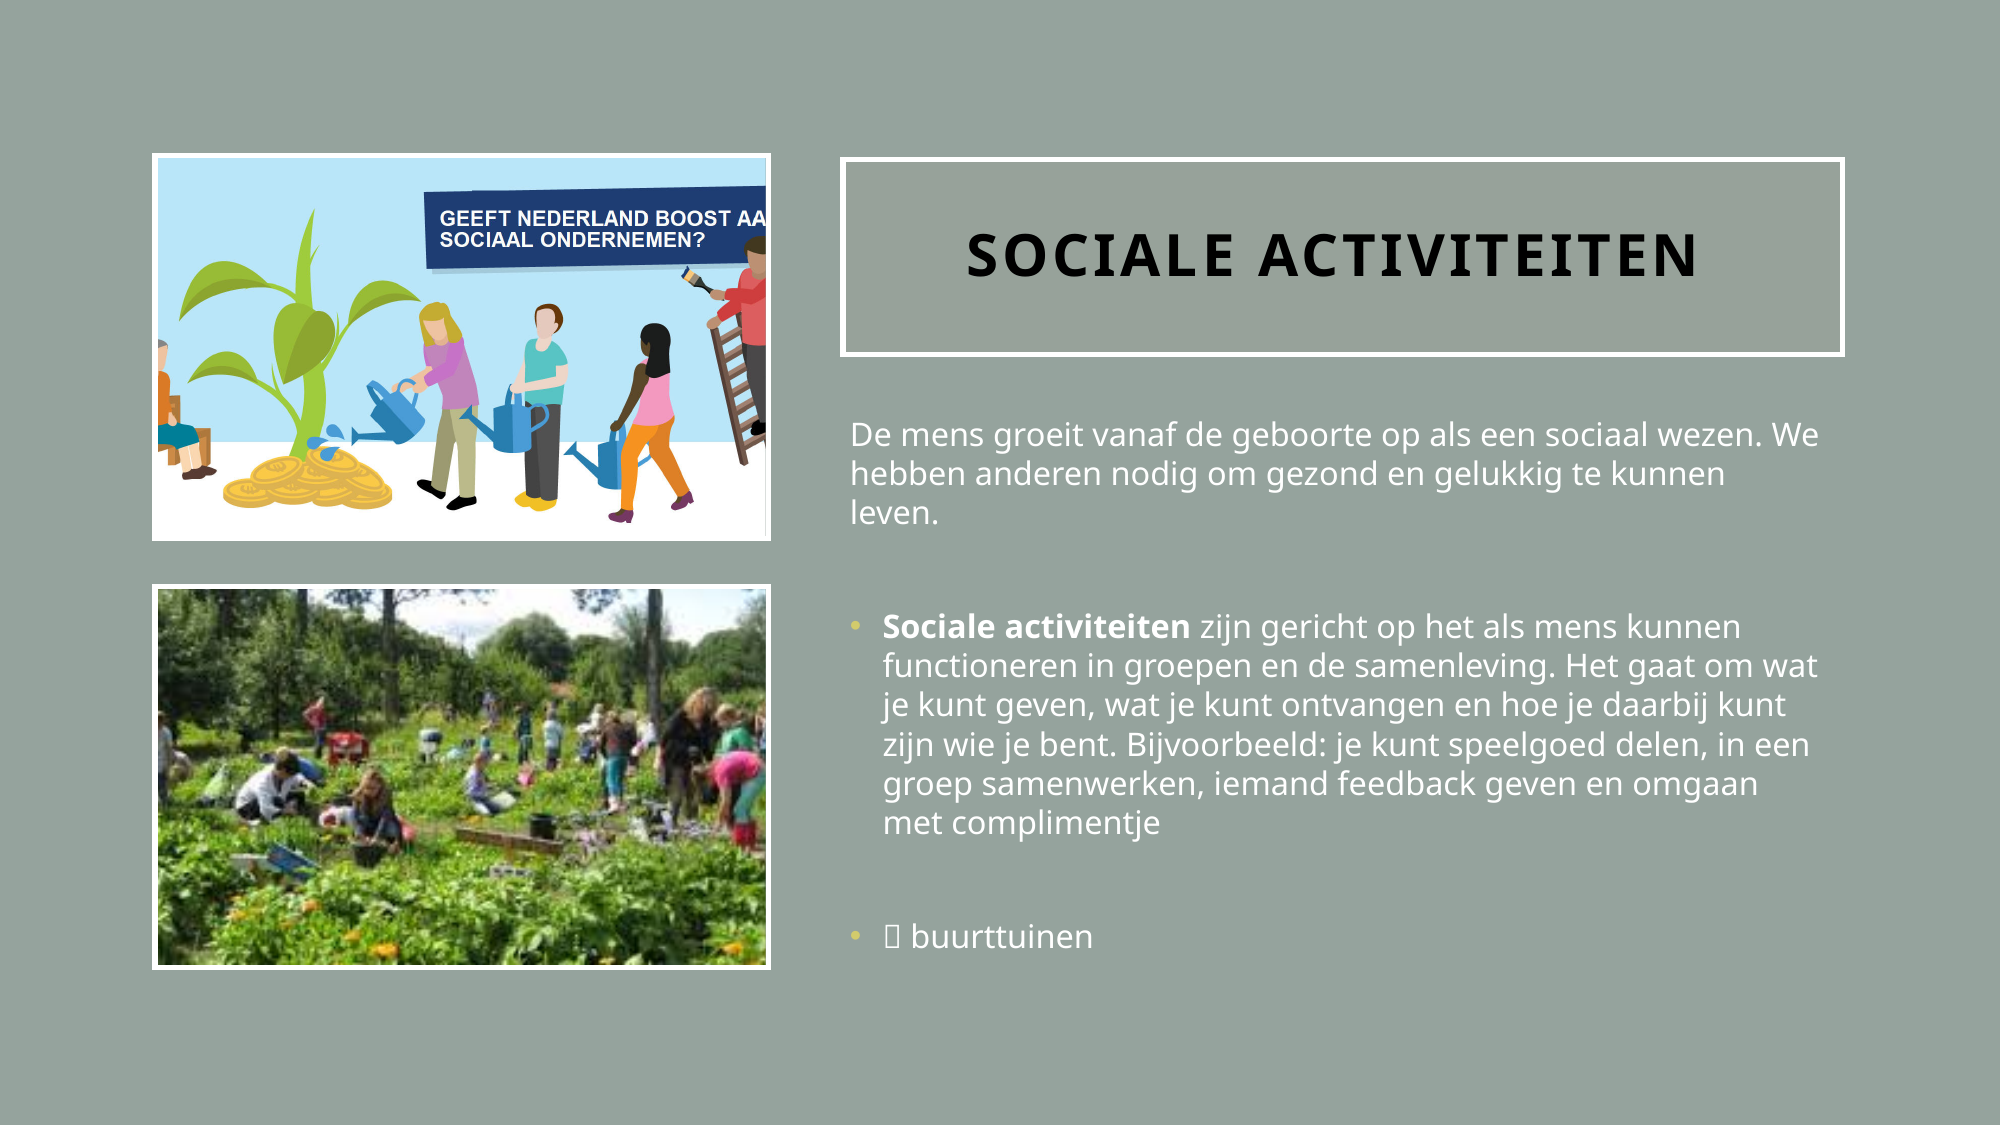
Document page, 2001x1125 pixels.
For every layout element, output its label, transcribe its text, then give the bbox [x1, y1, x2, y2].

list De mens groeit vanaf de geboorte op als een sociaal wezen. We hebben anderen nodig om gezond en gelukkig te kunnen leven. Sociale activiteiten zijn gericht op het als mens kunnen functioneren in groepen en de samenleving. Het gaat om wat je kunt geven, wat je kunt ontvangen en hoe je daarbij kunt zijn wie je bent. Bijvoorbeeld: je kunt speelgoed delen, in een groep samenwerken, iemand feedback geven en omgaan met complimentje  buurttuinen [834, 406, 1843, 966]
title Sociale activiteiten [840, 157, 1845, 357]
picture [157, 158, 766, 537]
picture [157, 588, 766, 966]
